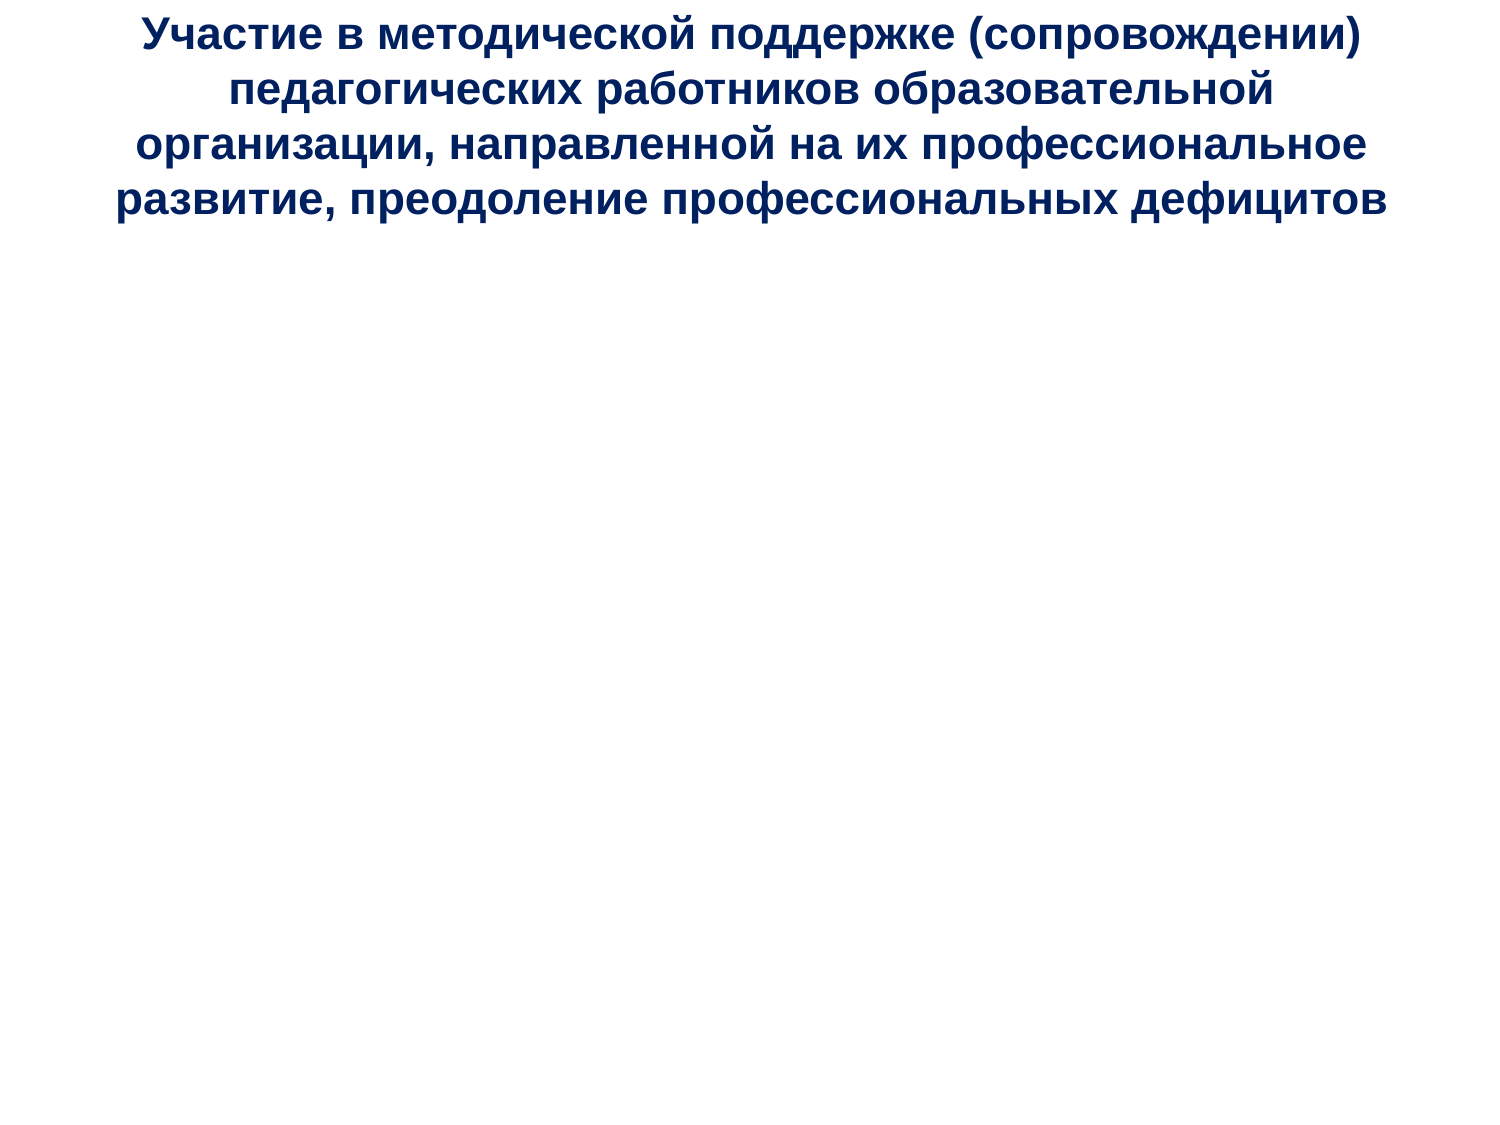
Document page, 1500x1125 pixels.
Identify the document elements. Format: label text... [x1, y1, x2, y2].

title Участие в методической поддержке (сопровождении) педагогических работников образовательной организации, направленной на их профессиональное развитие, преодоление профессиональных дефицитов [76, 30, 1427, 197]
